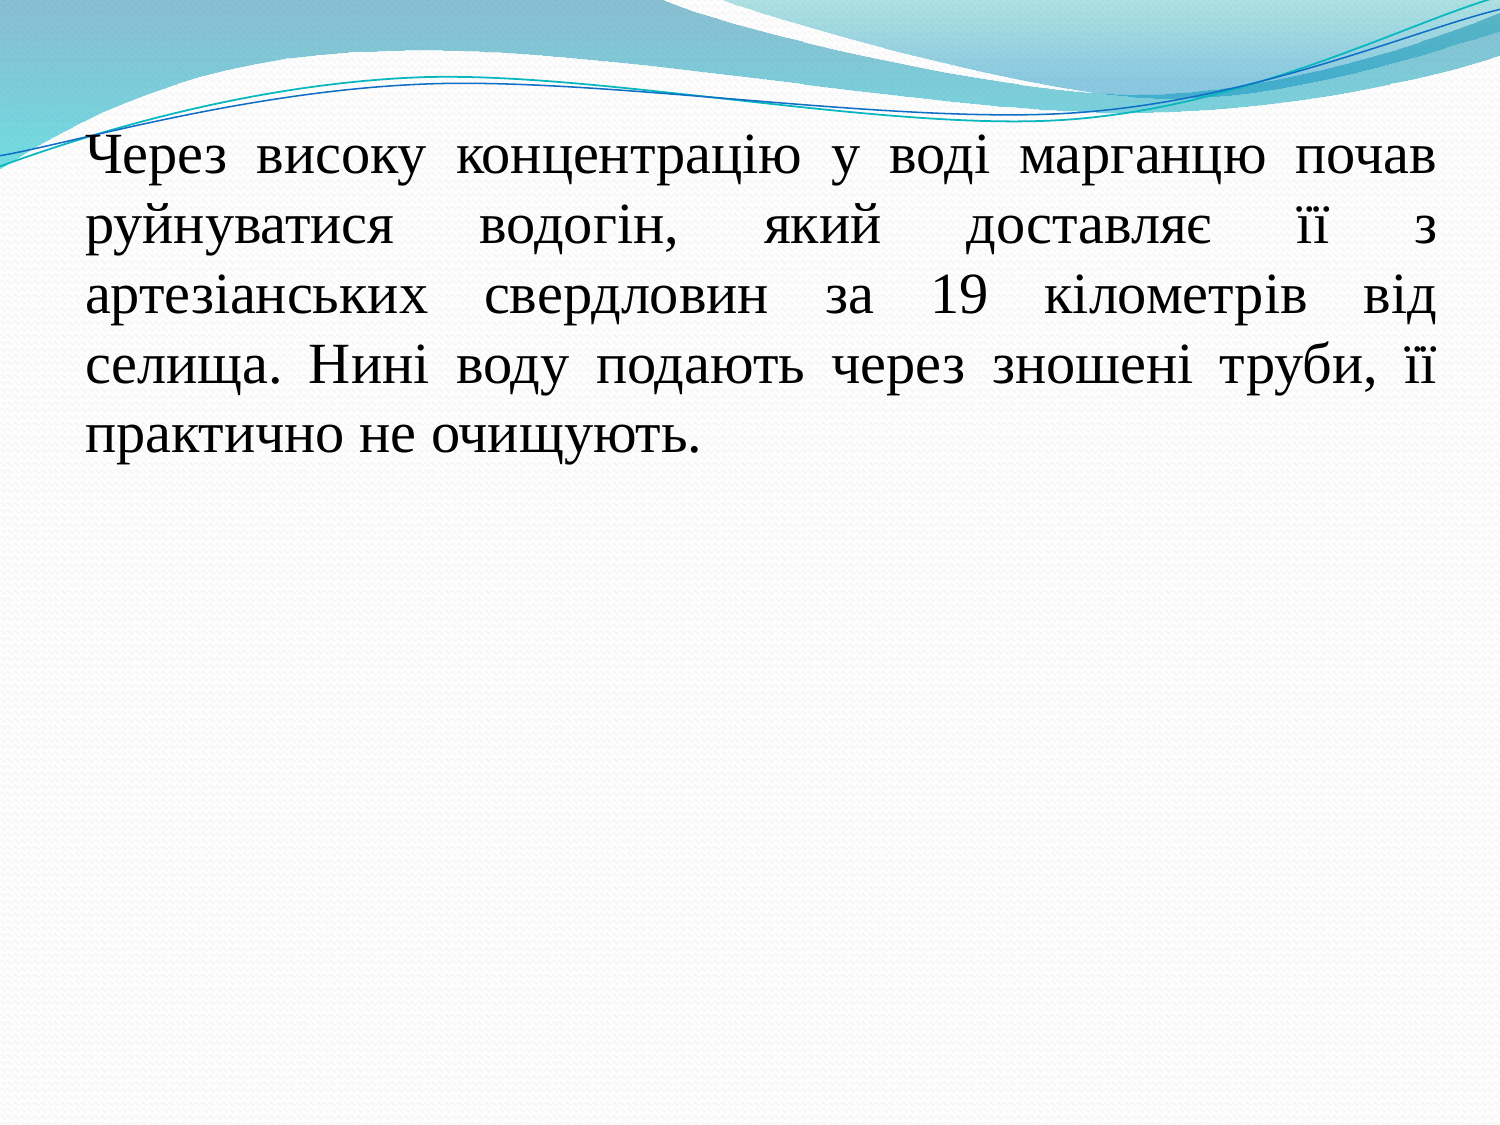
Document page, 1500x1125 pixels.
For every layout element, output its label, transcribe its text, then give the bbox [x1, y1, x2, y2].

text_box Через високу концентрацію у воді марганцю почав руйнуватися водогін, який доставляє її з артезіанських свердловин за 19 кілометрів від селища. Нині воду подають через зношені труби, її практично не очищують. [70, 107, 1454, 473]
